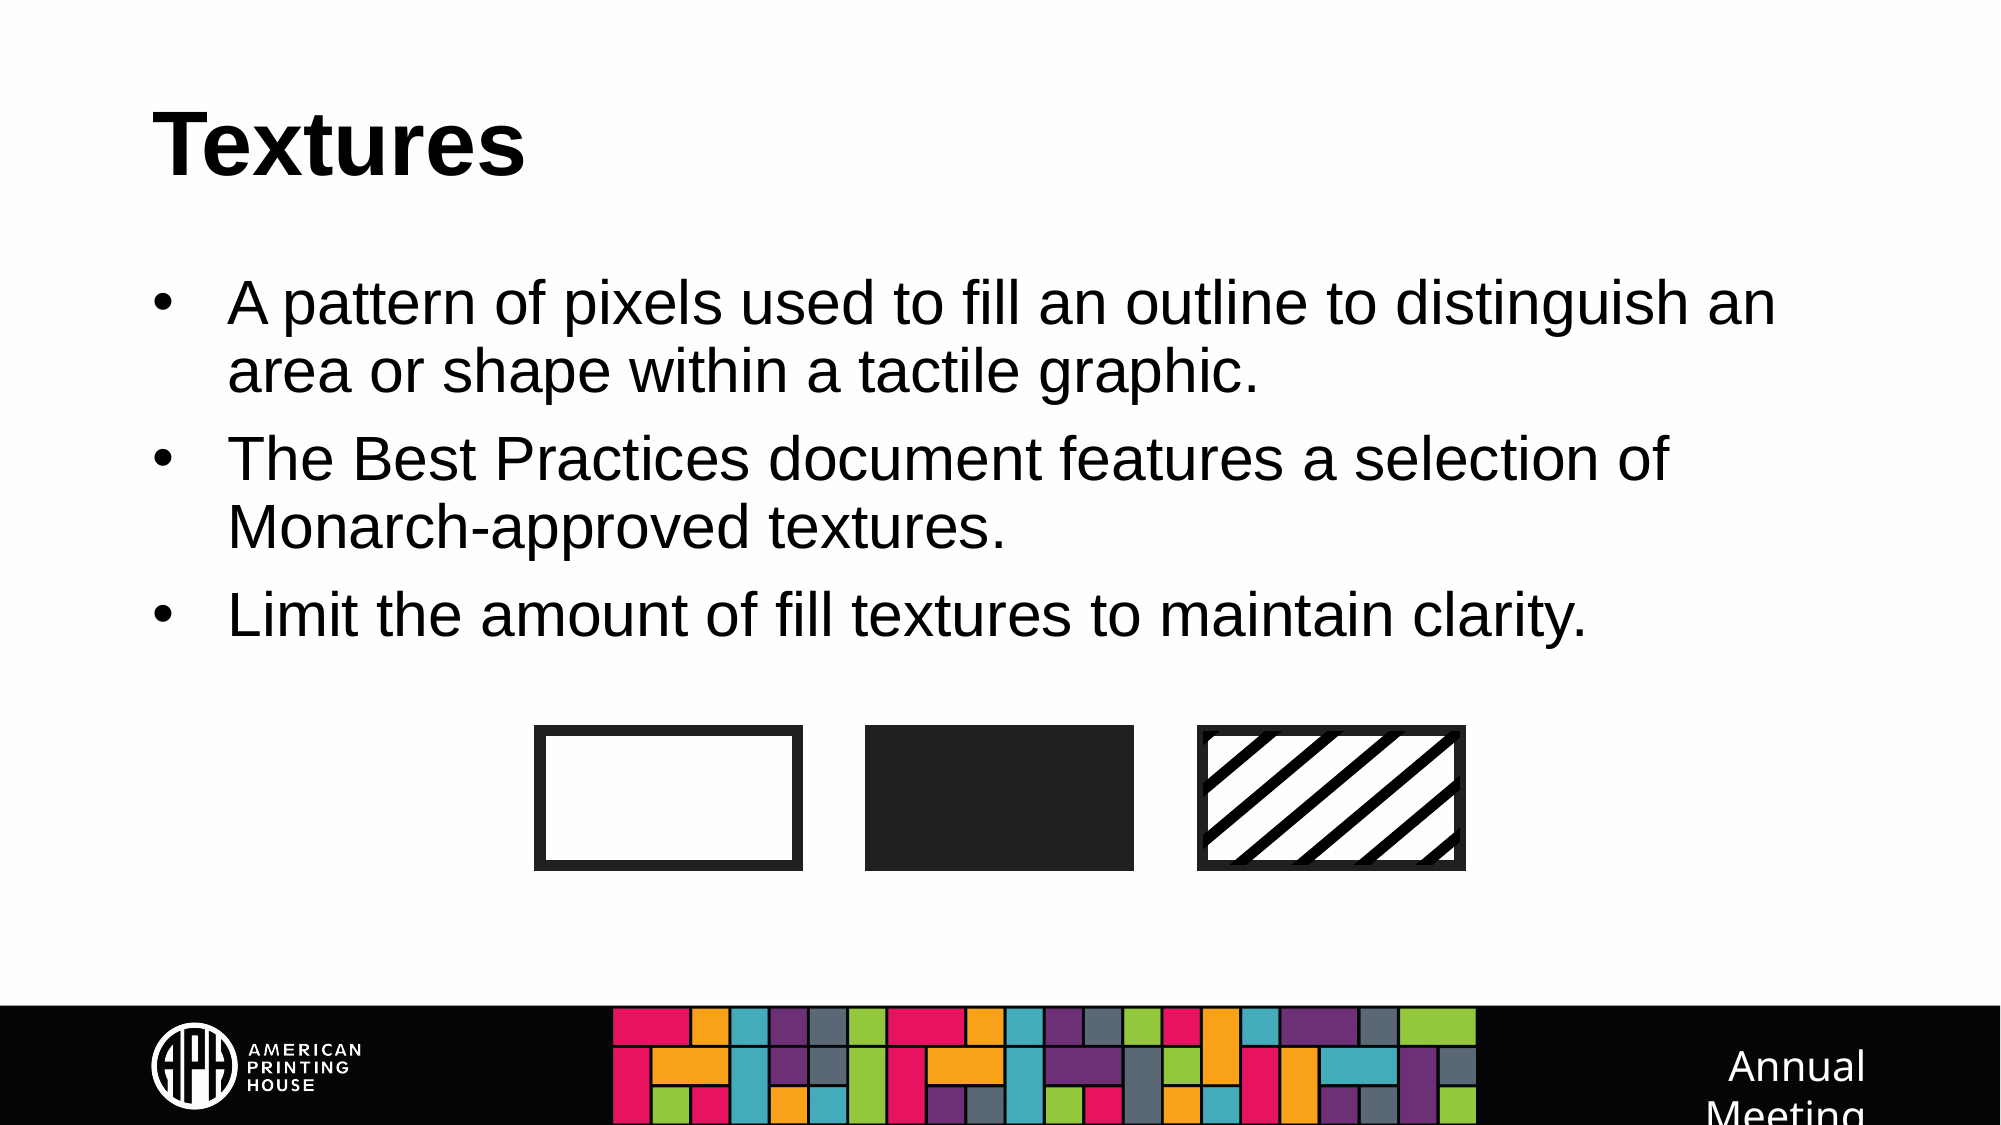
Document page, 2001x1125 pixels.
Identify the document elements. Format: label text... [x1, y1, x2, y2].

picture [1846, 1111, 1858, 1125]
picture [1711, 1105, 1719, 1125]
picture [1748, 1111, 1760, 1118]
picture [1771, 1111, 1783, 1118]
list A pattern of pixels used to fill an outline to distinguish an area or shape within a tactile graphic. The Best Practices document features a selection of Monarch-approved textures. Limit the amount of fill textures to maintain clarity. [137, 263, 1863, 667]
picture [1727, 1107, 1734, 1125]
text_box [530, 721, 1470, 876]
title Textures [137, 59, 1863, 232]
picture [1821, 1111, 1833, 1125]
picture [0, 0, 2001, 1125]
